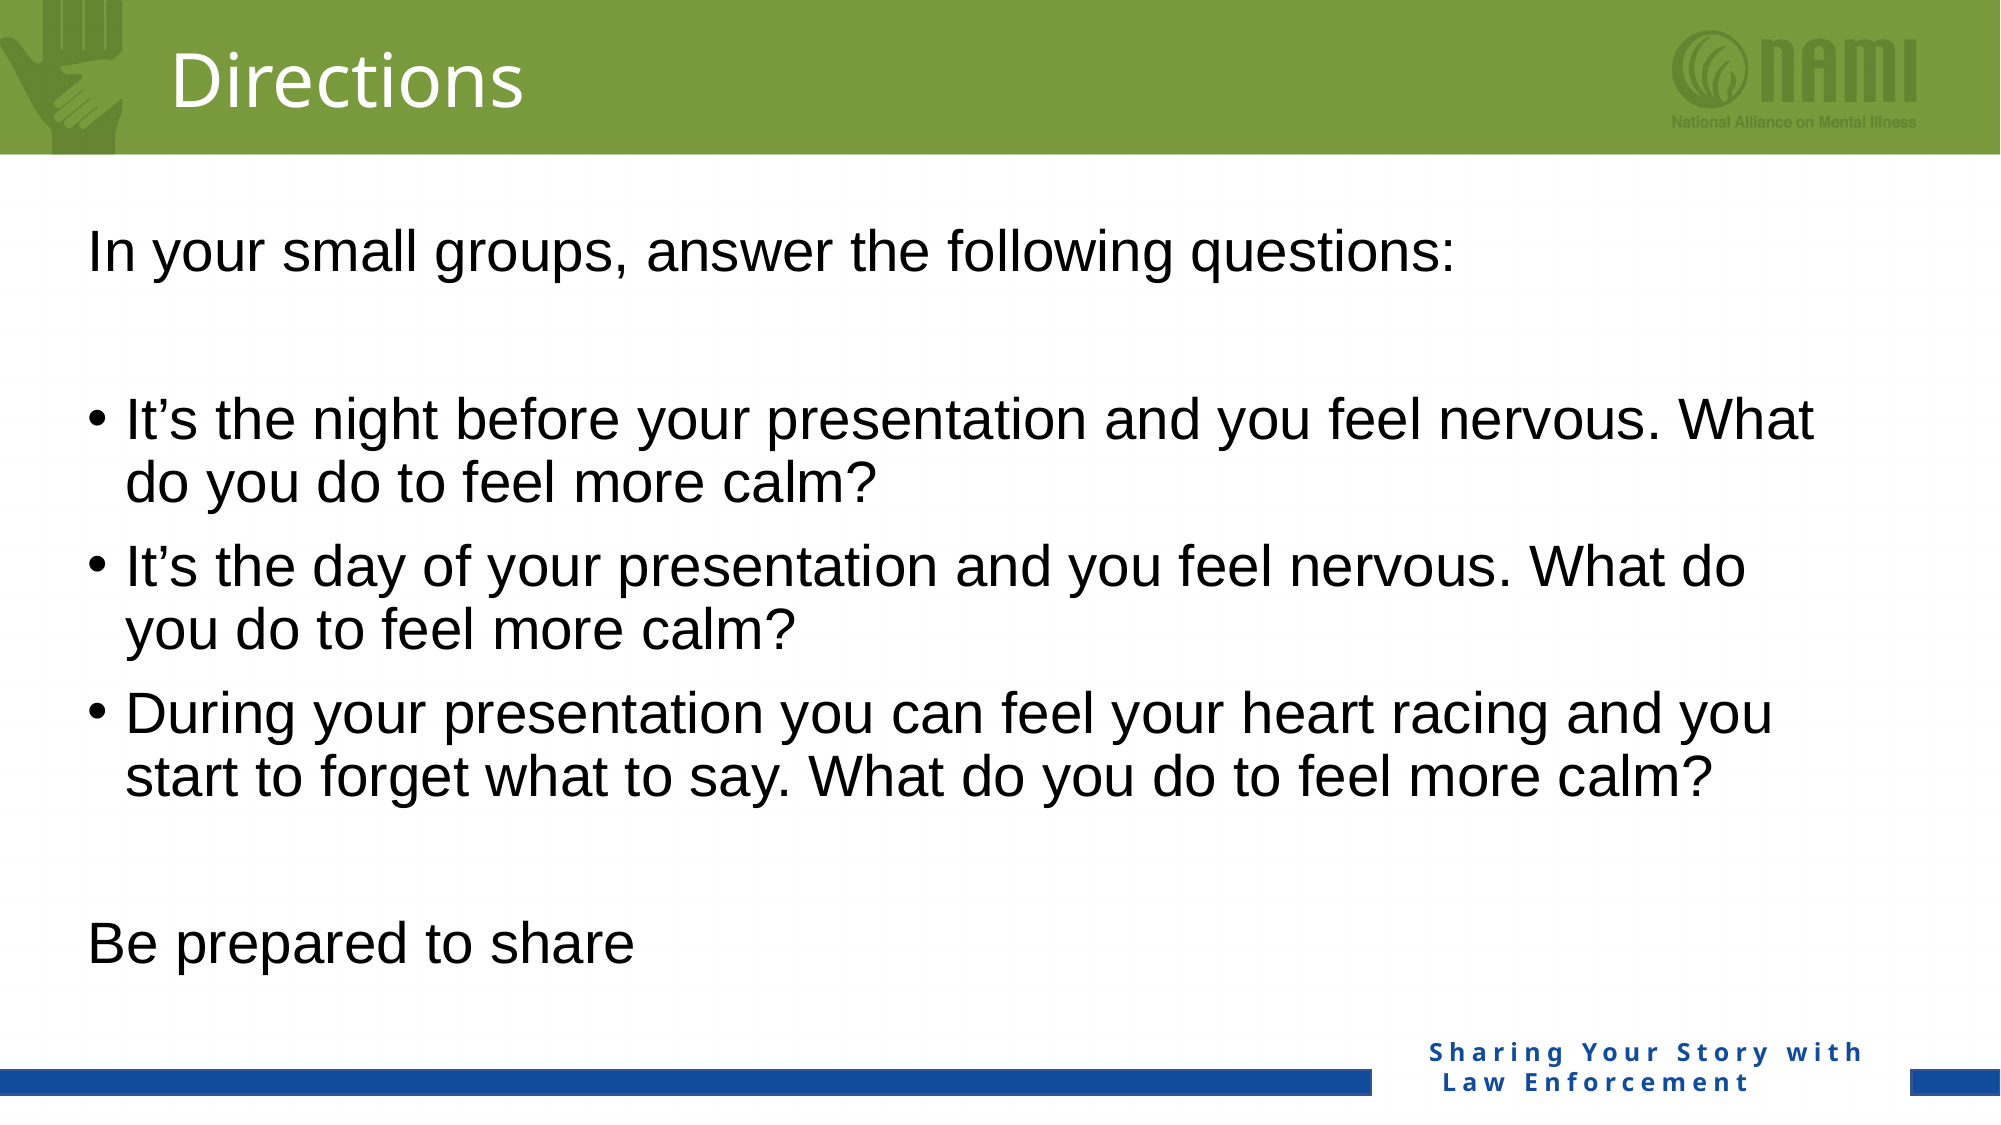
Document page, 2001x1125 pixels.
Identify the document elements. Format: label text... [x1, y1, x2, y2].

footer Sharing Your Story with Law Enforcement [1391, 1036, 1913, 1097]
picture [0, 0, 2001, 1125]
list In your small groups, answer the following questions: It’s the night before your presentation and you feel nervous. What do you do to feel more calm? It’s the day of your presentation and you feel nervous. What do you do to feel more calm? During your presentation you can feel your heart racing and you start to forget what to say. What do you do to feel more calm? Be prepared to share [72, 214, 1863, 999]
title Directions [154, 6, 1863, 161]
